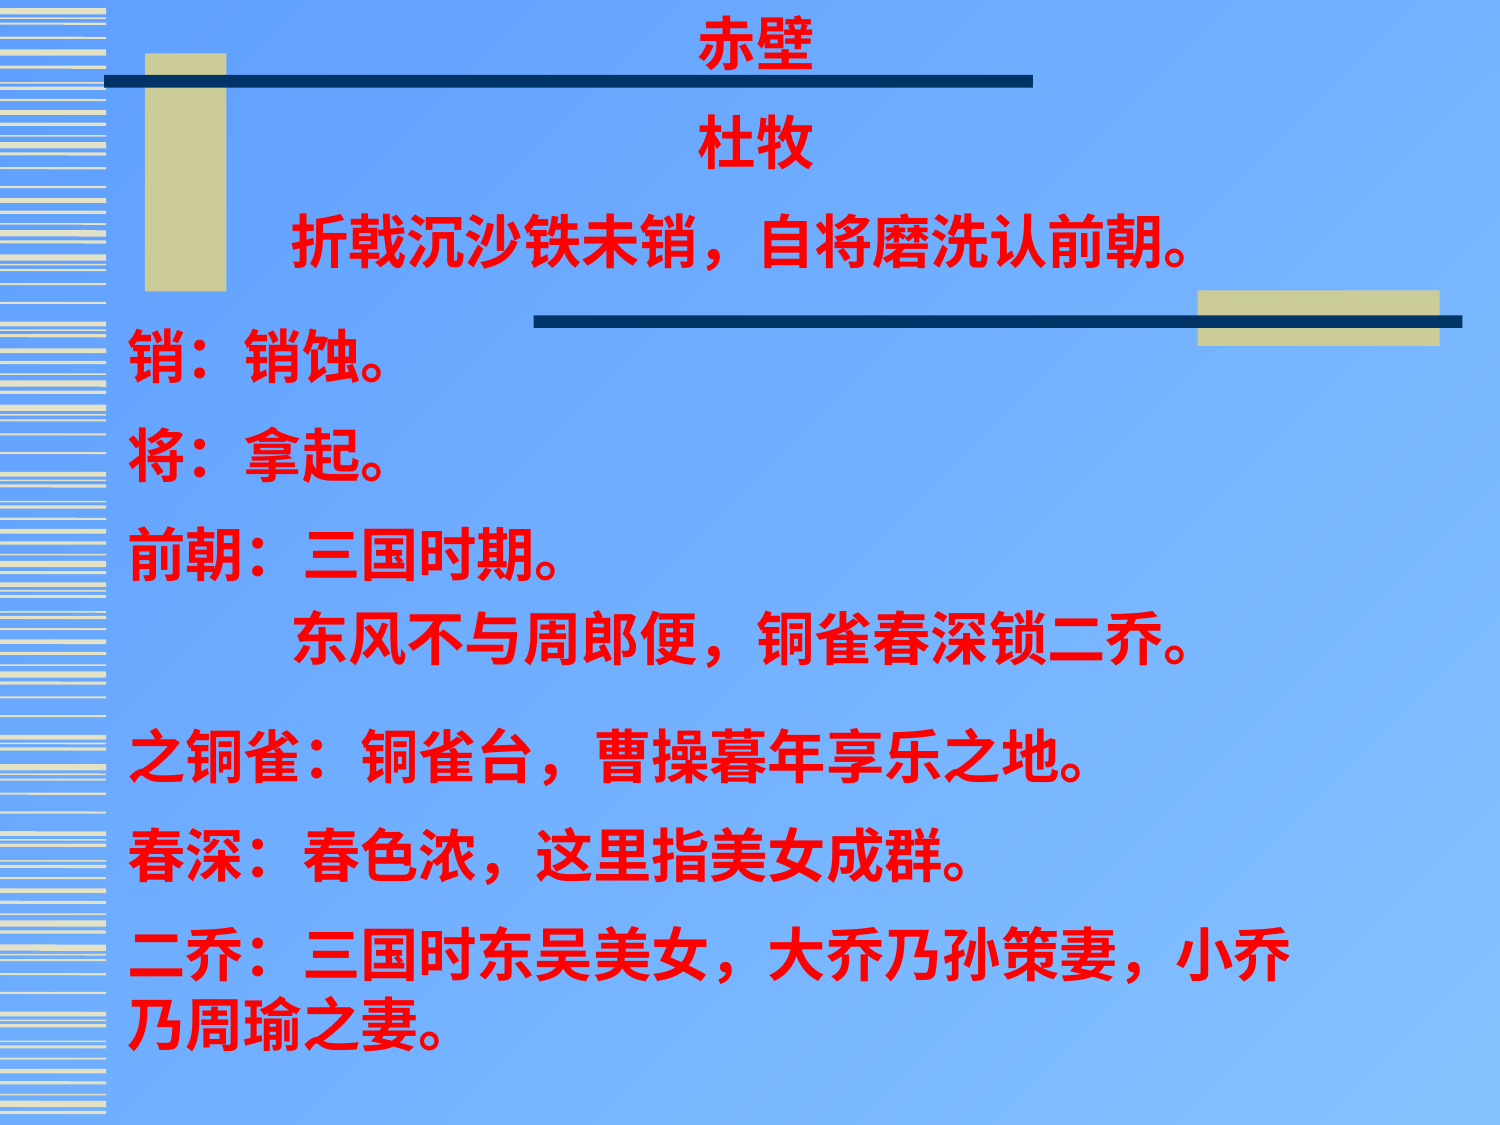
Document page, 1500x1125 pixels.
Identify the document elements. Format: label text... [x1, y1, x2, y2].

text_box 明月 喻清高 [0, 25, 15, 36]
text_box 赤壁 杜牧 折戟沉沙铁未销，自将磨洗认前朝。 东风不与周郎便，铜雀春深锁二乔。 [74, 0, 1438, 680]
text_box 销：销蚀。 将：拿起。 前朝：三国时期。 [112, 312, 1400, 681]
text_box 明月 喻清高 [25, 0, 40, 8]
text_box 之铜雀：铜雀台，曹操暮年享乐之地。 春深：春色浓，这里指美女成群。 二乔：三国时东吴美女，大乔乃孙策妻，小乔乃周瑜之妻。 [112, 712, 1325, 1125]
